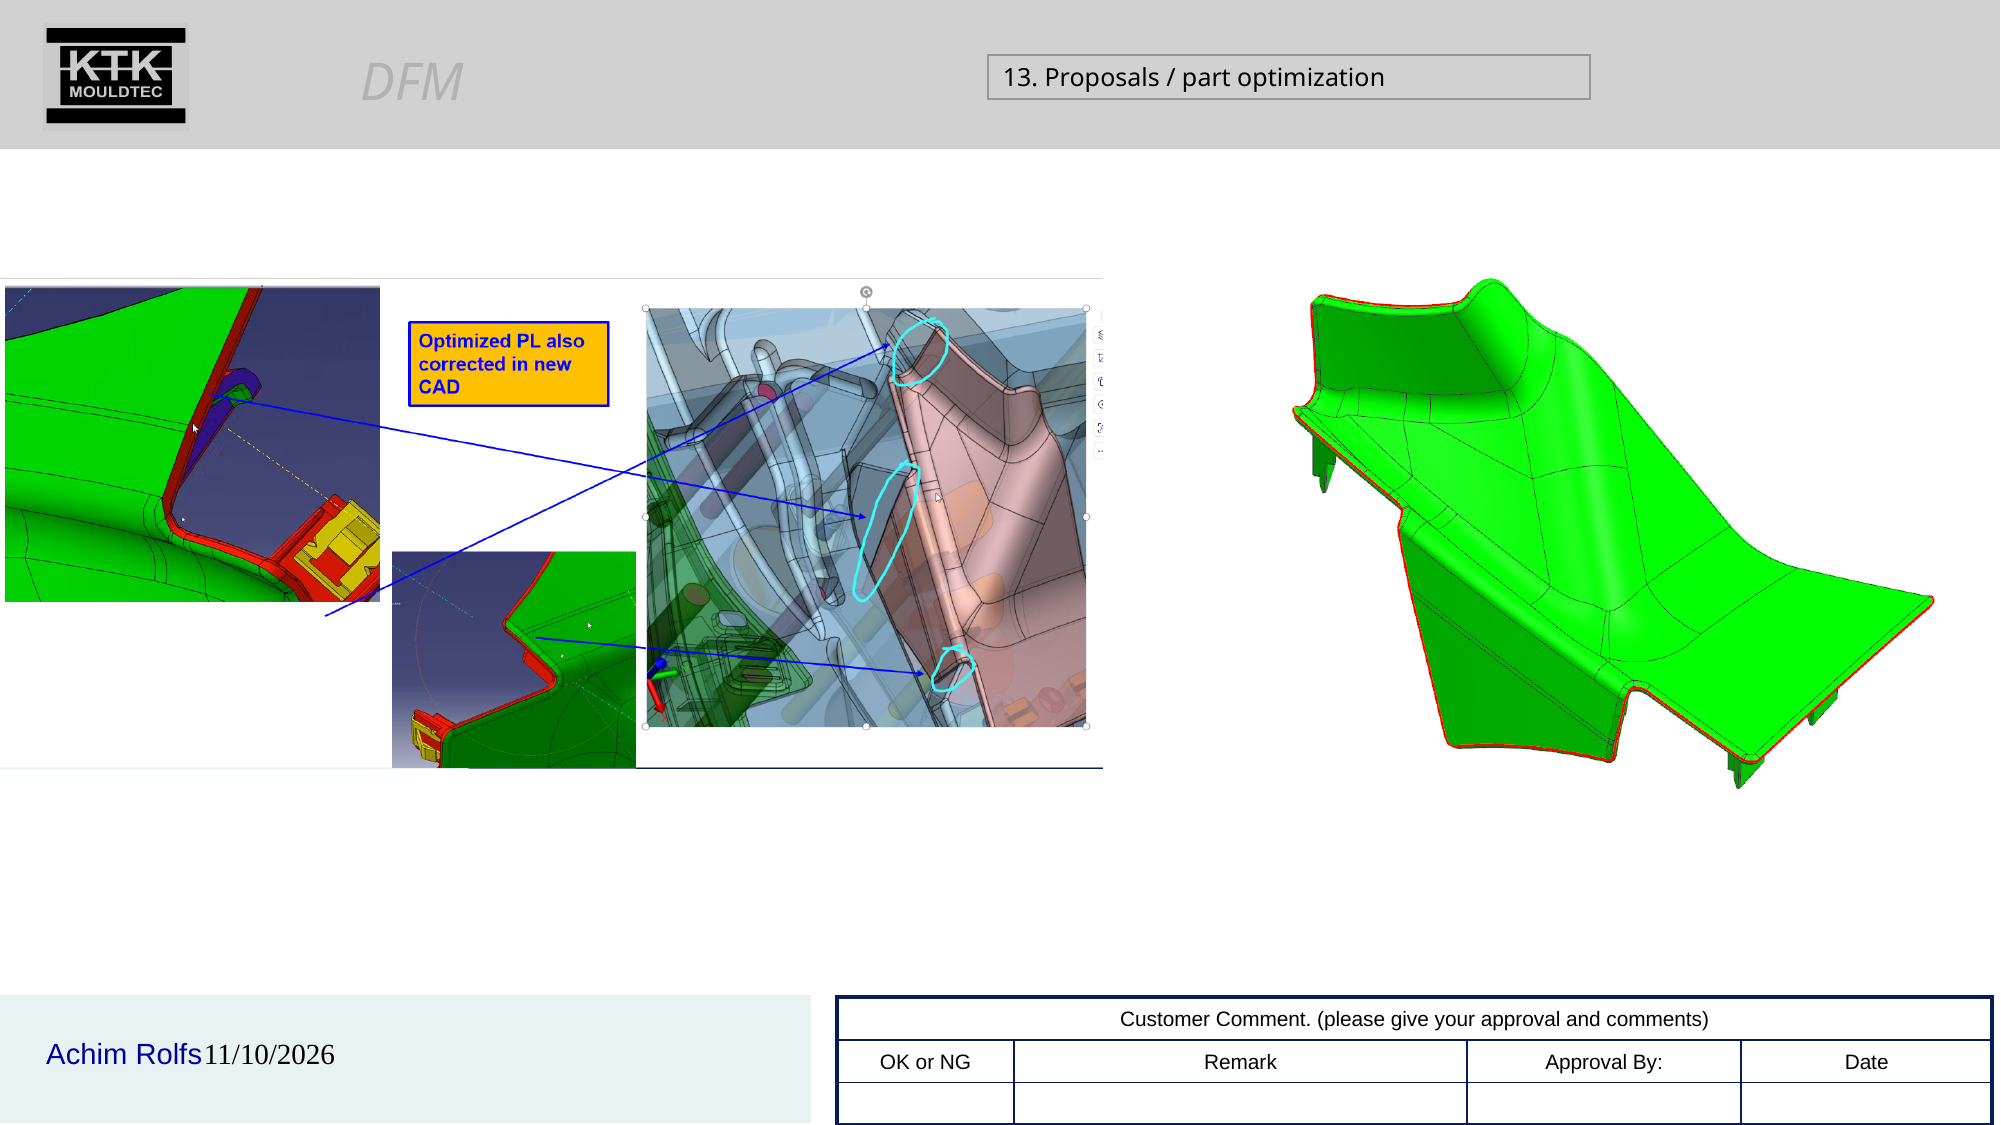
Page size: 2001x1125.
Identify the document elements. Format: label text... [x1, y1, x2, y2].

picture [1271, 266, 1942, 812]
picture [0, 278, 1103, 769]
slide_number [188, 1027, 433, 1106]
text_box 13. Proposals / part optimization [988, 54, 1591, 100]
